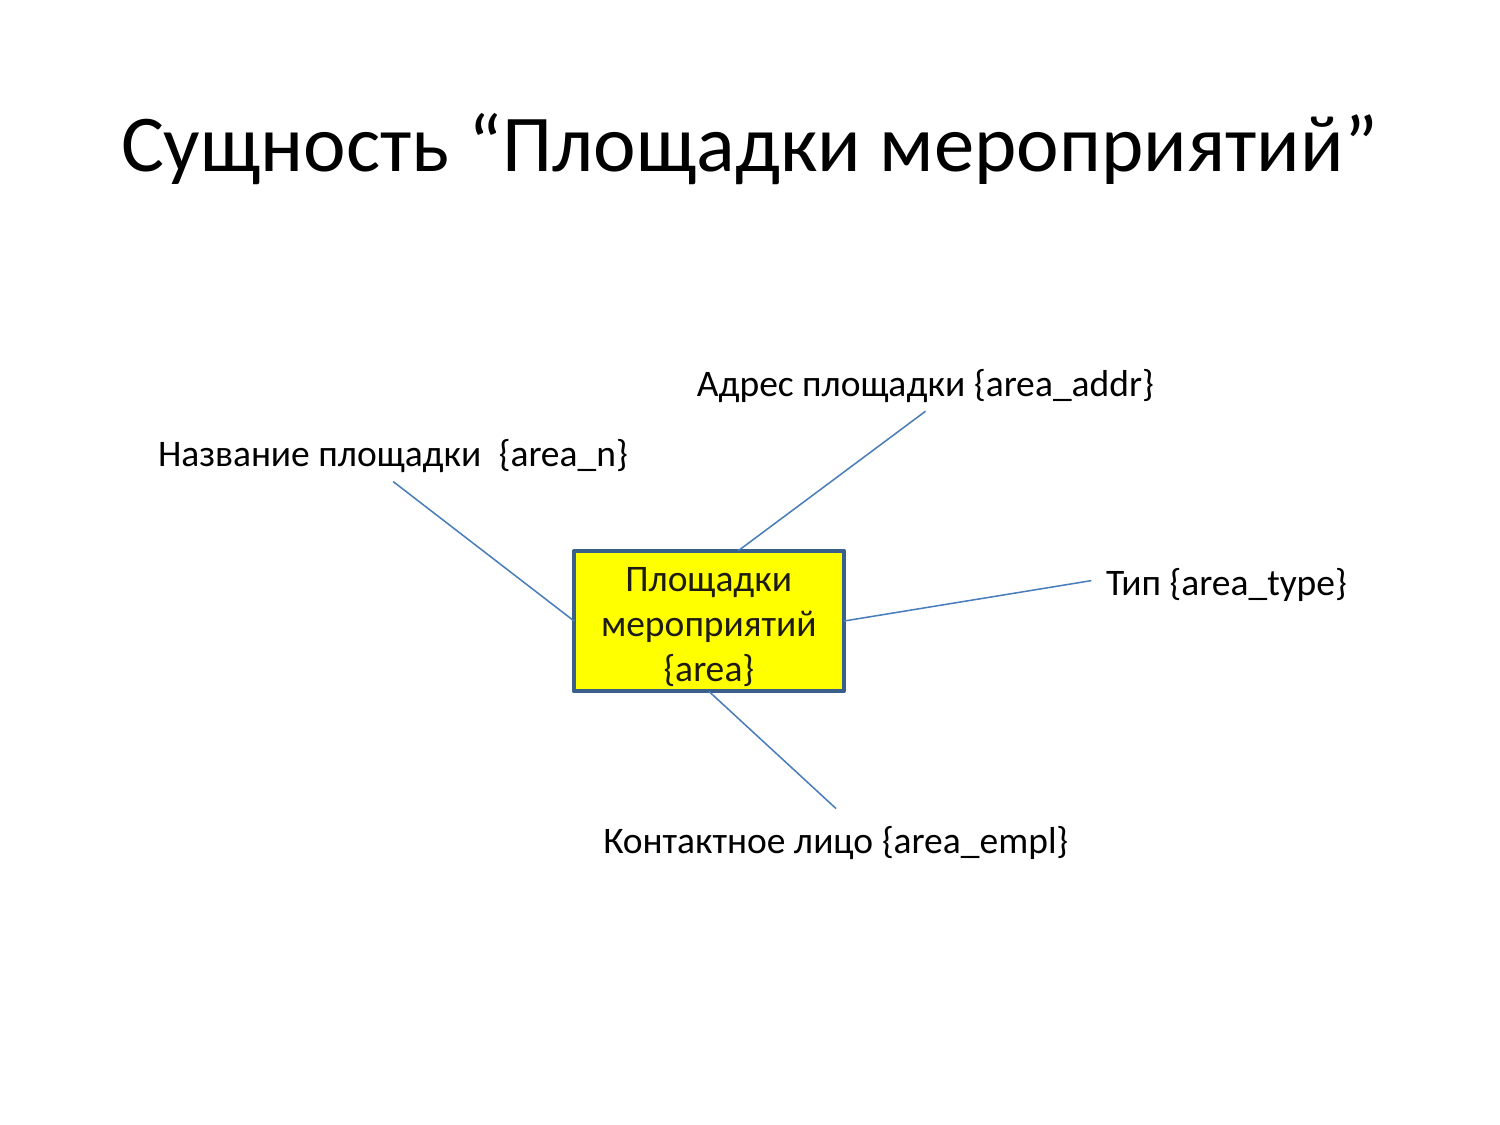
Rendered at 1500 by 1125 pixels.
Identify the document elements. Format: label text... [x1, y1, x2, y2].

text_box Название площадки {area_n} [143, 421, 644, 482]
title Сущность “Площадки мероприятий” [75, 45, 1425, 233]
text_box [843, 580, 1091, 622]
text_box Контактное лицо {area_empl} [588, 808, 1084, 869]
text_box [737, 411, 926, 551]
text_box Адрес площадки {area_addr} [682, 351, 1169, 412]
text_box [392, 482, 575, 622]
text_box Тип {area_type} [1091, 550, 1363, 611]
text_box Площадки мероприятий {area} [572, 549, 846, 693]
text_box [713, 686, 832, 814]
